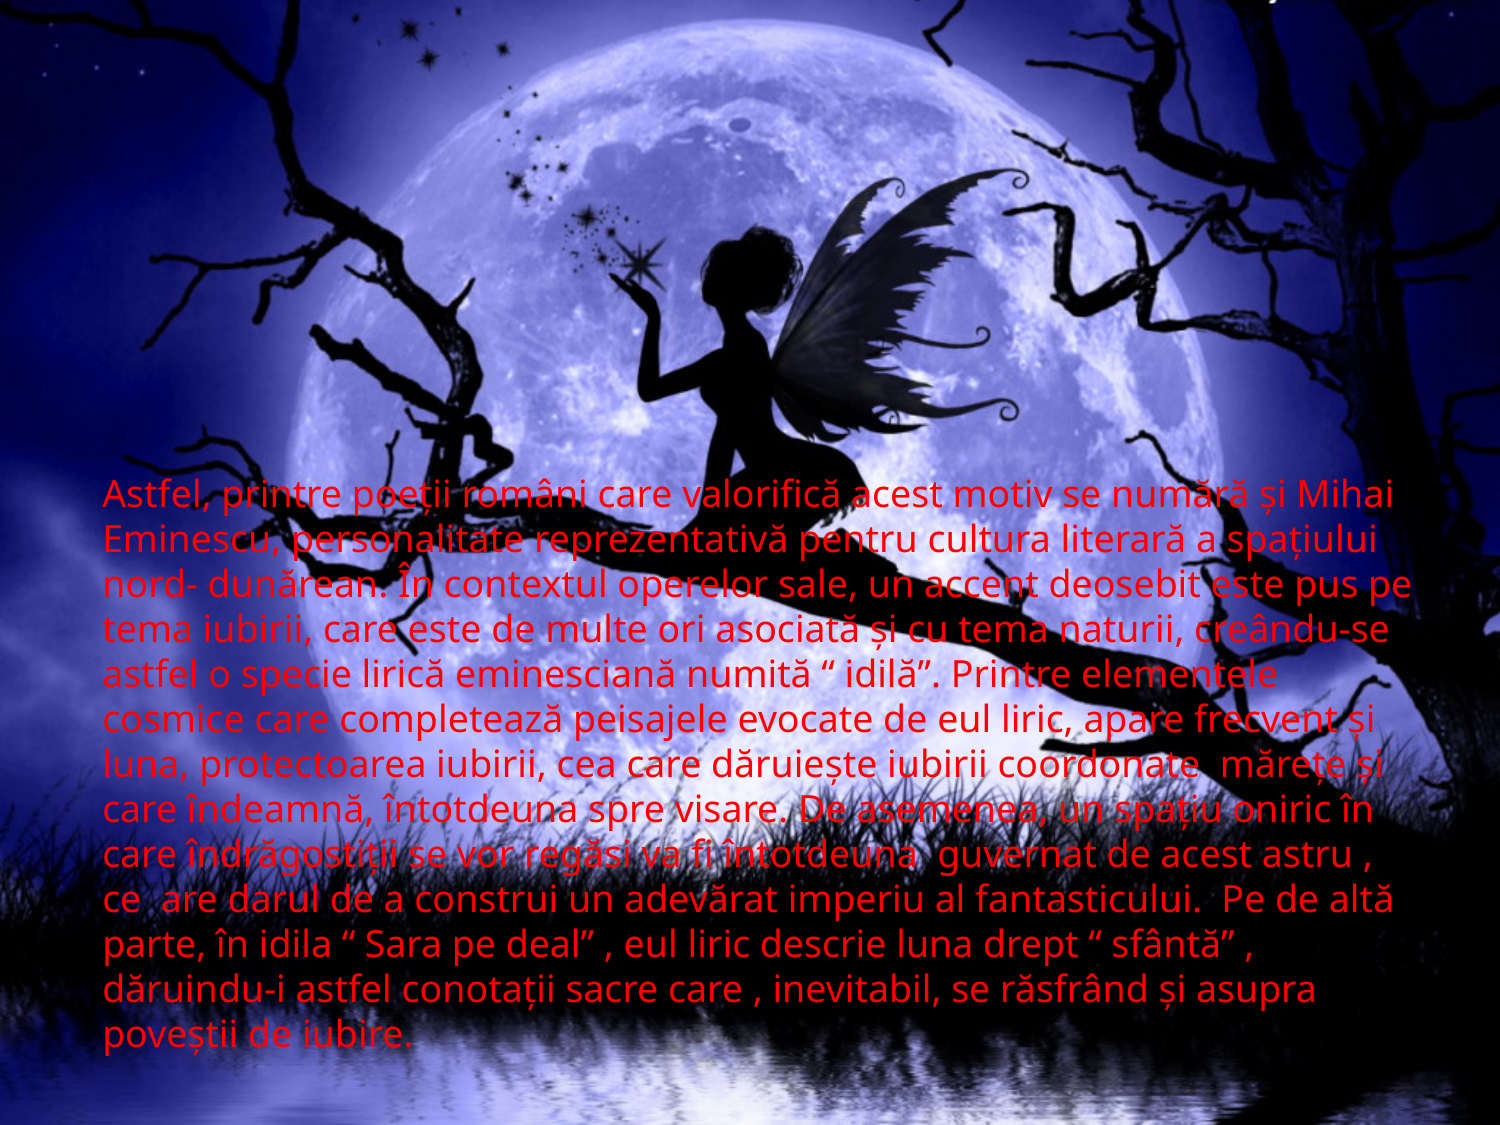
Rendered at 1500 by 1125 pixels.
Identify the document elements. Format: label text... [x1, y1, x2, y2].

picture [0, 0, 1500, 1125]
text_box Astfel, printre poeţii români care valorifică acest motiv se numără şi Mihai Eminescu, personalitate reprezentativă pentru cultura literară a spaţiului nord- dunărean. În contextul operelor sale, un accent deosebit este pus pe tema iubirii, care este de multe ori asociată şi cu tema naturii, creându-se astfel o specie lirică eminesciană numită “ idilă”. Printre elementele cosmice care completează peisajele evocate de eul liric, apare frecvent şi luna, protectoarea iubirii, cea care dăruieşte iubirii coordonate măreţe şi care îndeamnă, întotdeuna spre visare. De asemenea, un spaţiu oniric în care îndrăgostiţii se vor regăsi va fi întotdeuna guvernat de acest astru , ce are darul de a construi un adevărat imperiu al fantasticului. Pe de altă parte, în idila “ Sara pe deal” , eul liric descrie luna drept “ sfântă” , dăruindu-i astfel conotaţii sacre care , inevitabil, se răsfrând şi asupra poveştii de iubire. [87, 462, 1438, 1063]
